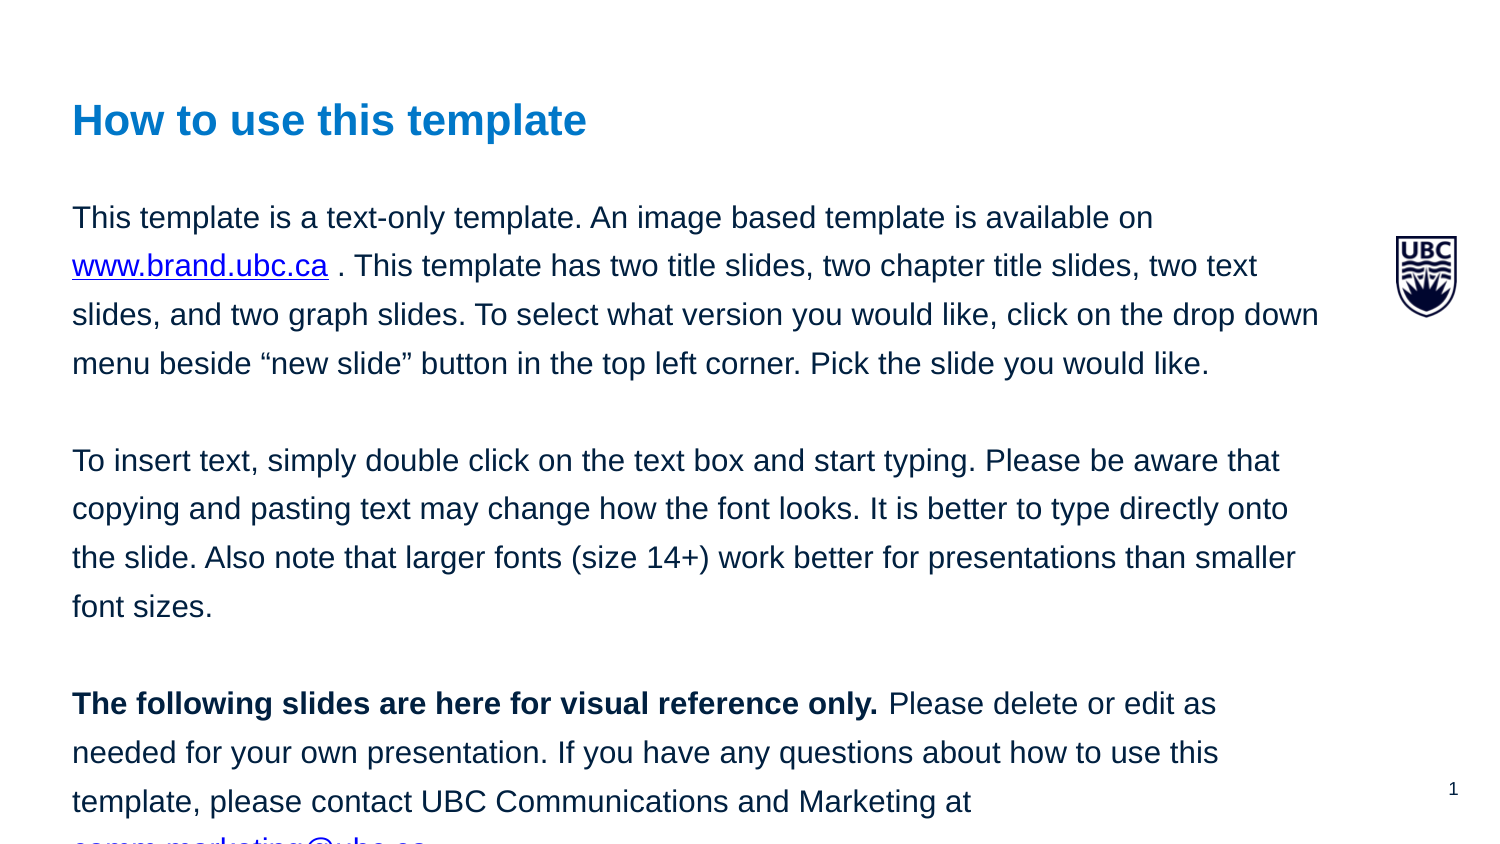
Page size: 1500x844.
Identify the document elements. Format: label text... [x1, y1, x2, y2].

picture [1396, 236, 1457, 318]
list This template is a text-only template. An image based template is available on www.brand.ubc.ca . This template has two title slides, two chapter title slides, two text slides, and two graph slides. To select what version you would like, click on the drop down menu beside “new slide” button in the top left corner. Pick the slide you would like. To insert text, simply double click on the text box and start typing. Please be aware that copying and pasting text may change how the font looks. It is better to type directly onto the slide. Also note that larger fonts (size 14+) work better for presentations than smaller font sizes. The following slides are here for visual reference only. Please delete or edit as needed for your own presentation. If you have any questions about how to use this template, please contact UBC Communications and Marketing at comm.marketing@ubc.ca [71, 185, 1329, 793]
title How to use this template [71, 91, 1366, 167]
